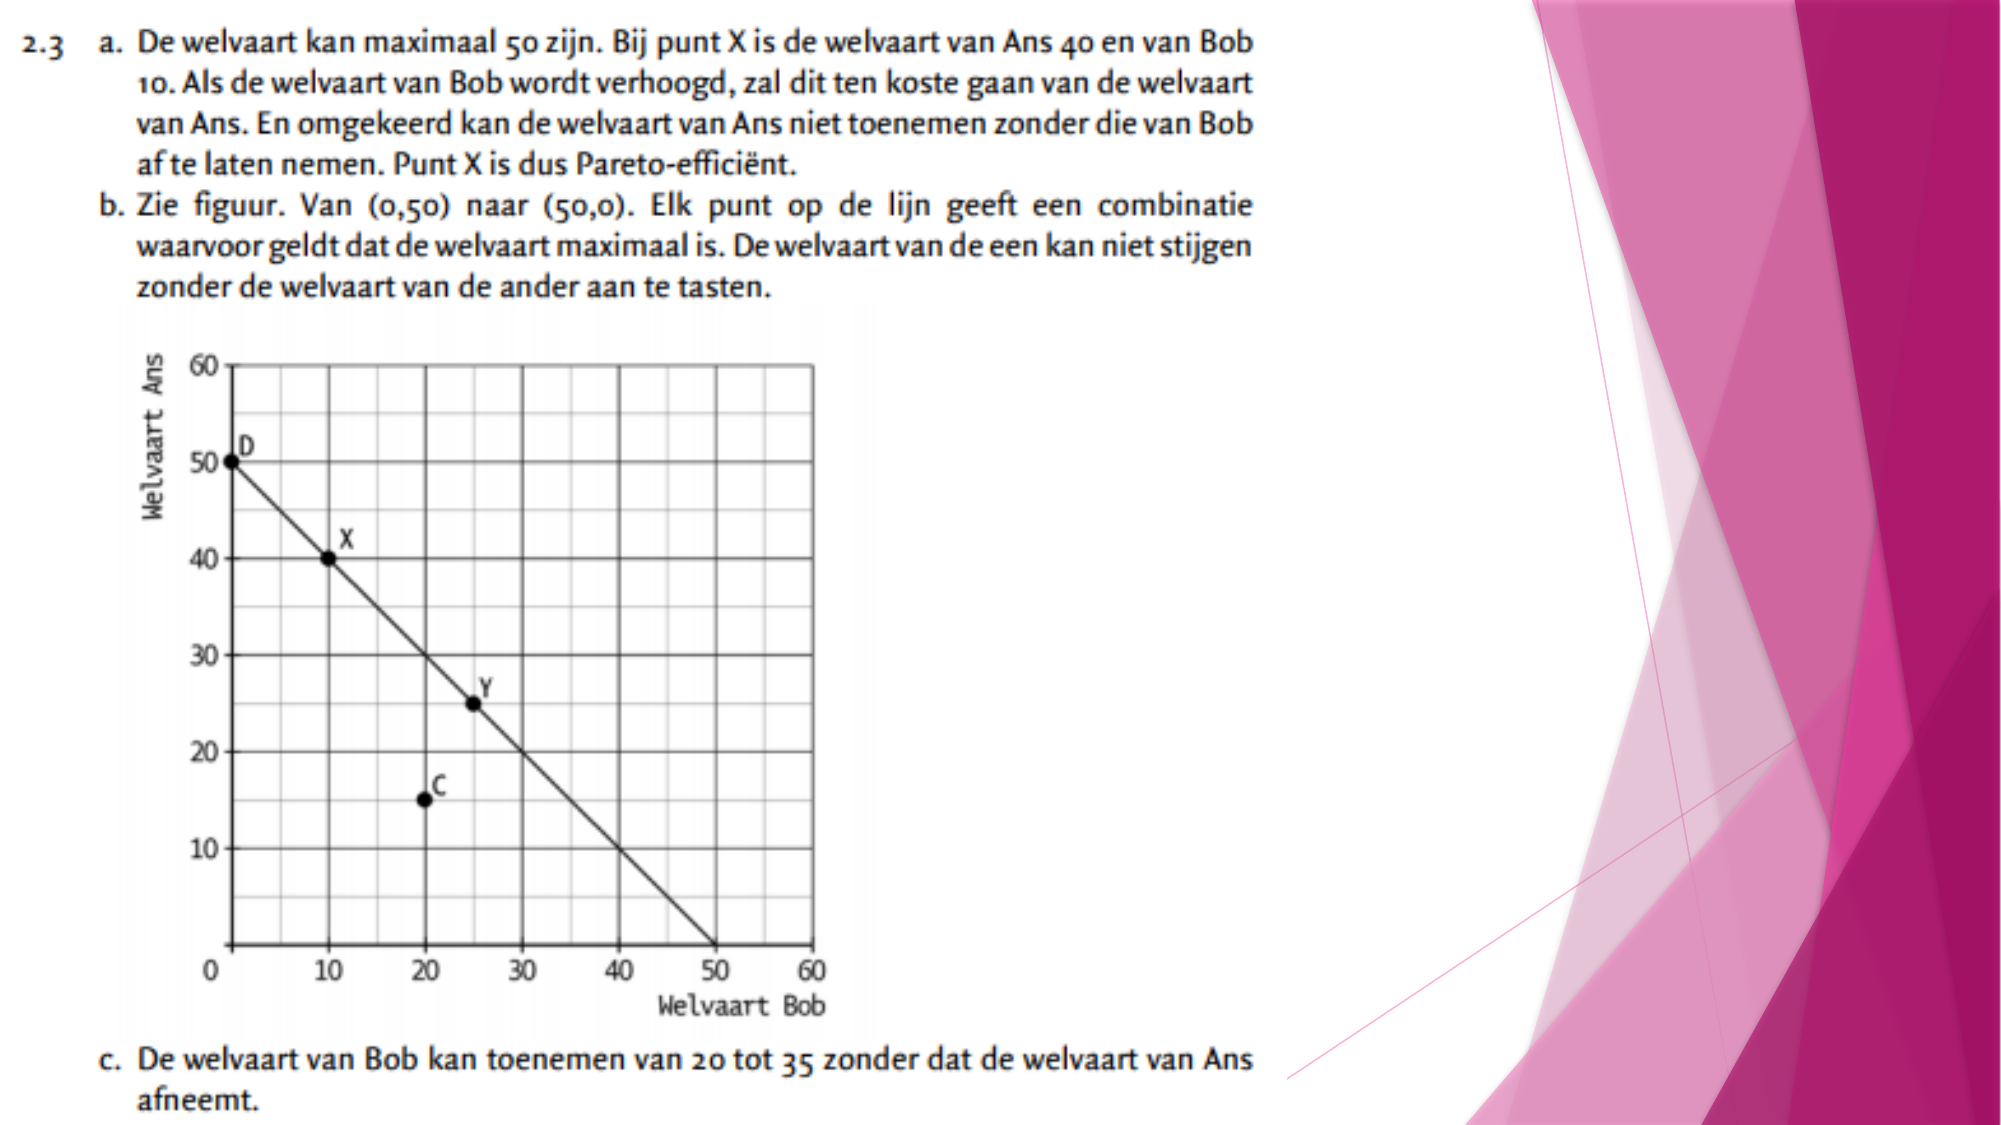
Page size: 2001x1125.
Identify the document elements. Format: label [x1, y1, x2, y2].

picture [0, 6, 1288, 1125]
